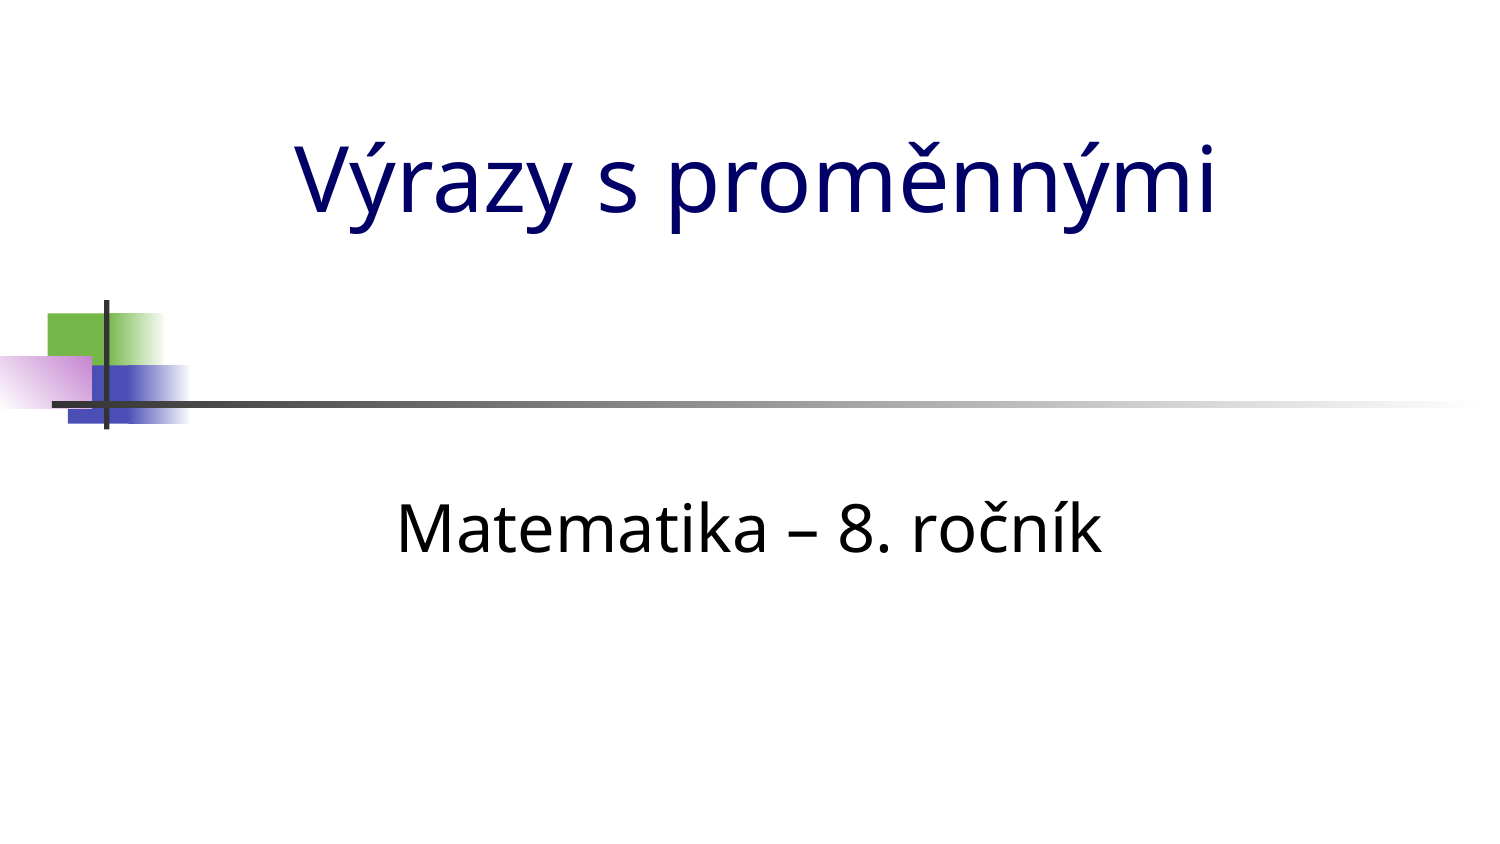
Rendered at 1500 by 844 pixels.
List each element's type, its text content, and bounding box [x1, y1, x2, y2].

subtitle Matematika – 8. ročník [224, 477, 1276, 694]
title Výrazy s proměnnými [88, 129, 1427, 239]
